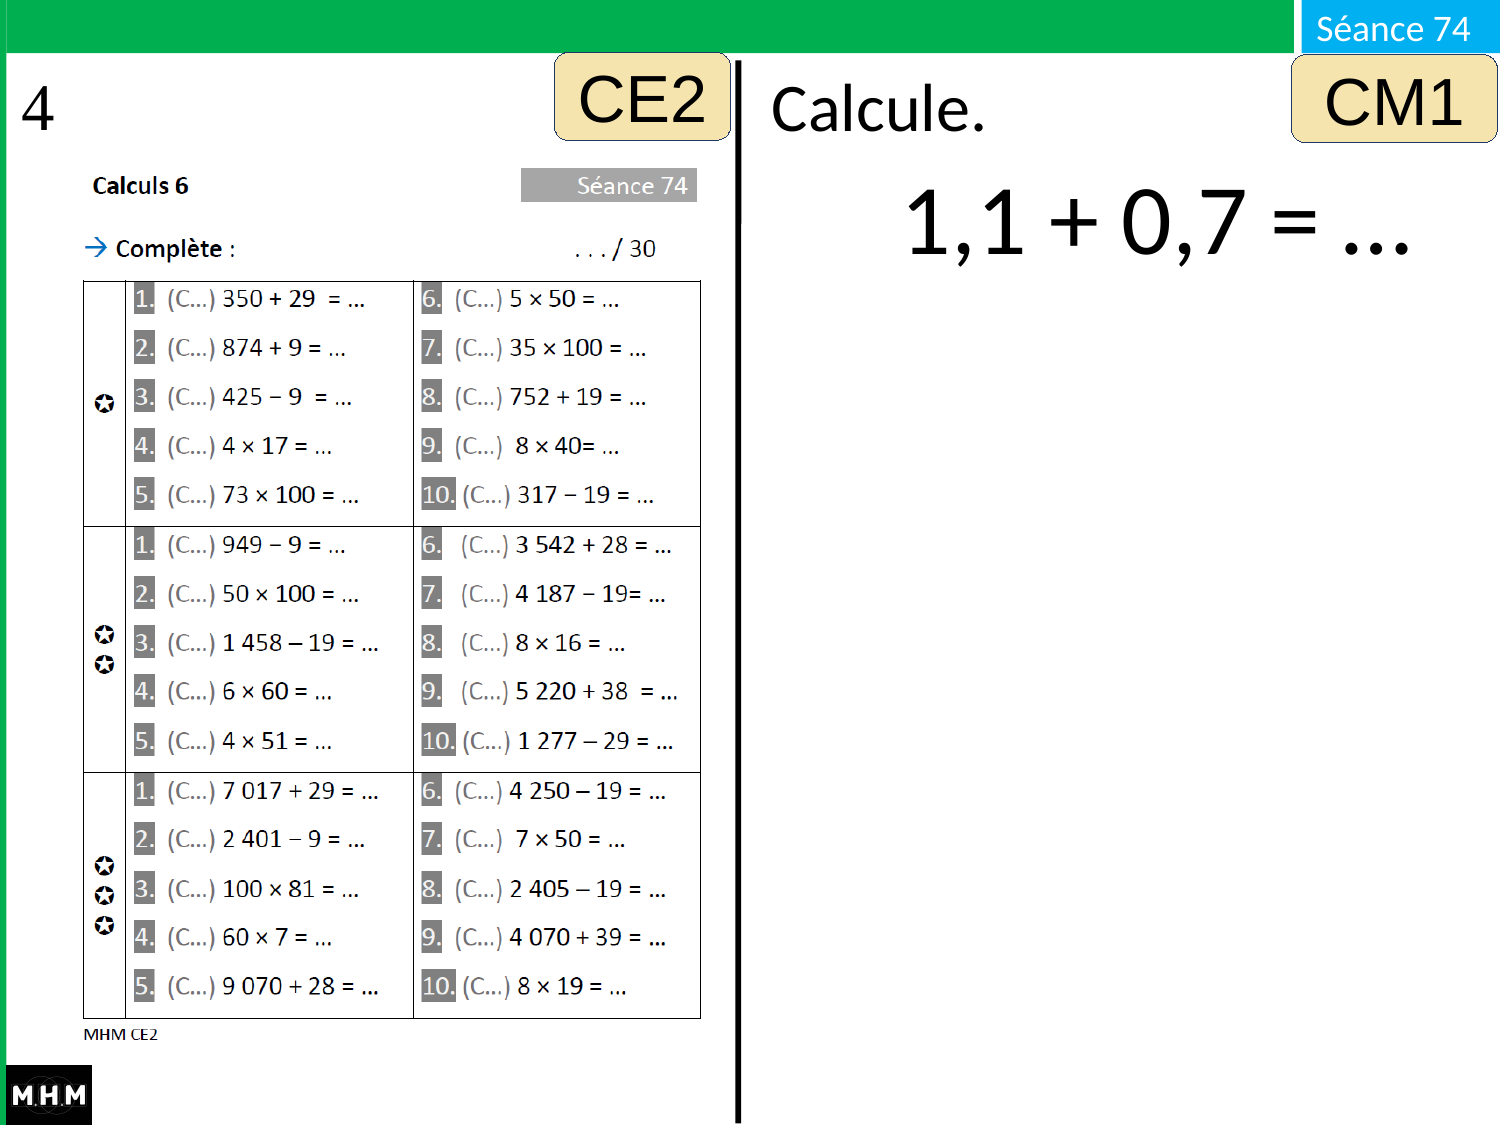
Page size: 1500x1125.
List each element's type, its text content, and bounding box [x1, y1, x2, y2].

text_box CM1 [1291, 54, 1498, 143]
text_box CE2 [554, 52, 731, 141]
picture [6, 1065, 92, 1125]
text_box 1,1 + 0,7 = … [885, 147, 1500, 283]
picture [69, 164, 703, 1051]
text_box Calcule. [756, 65, 1047, 155]
